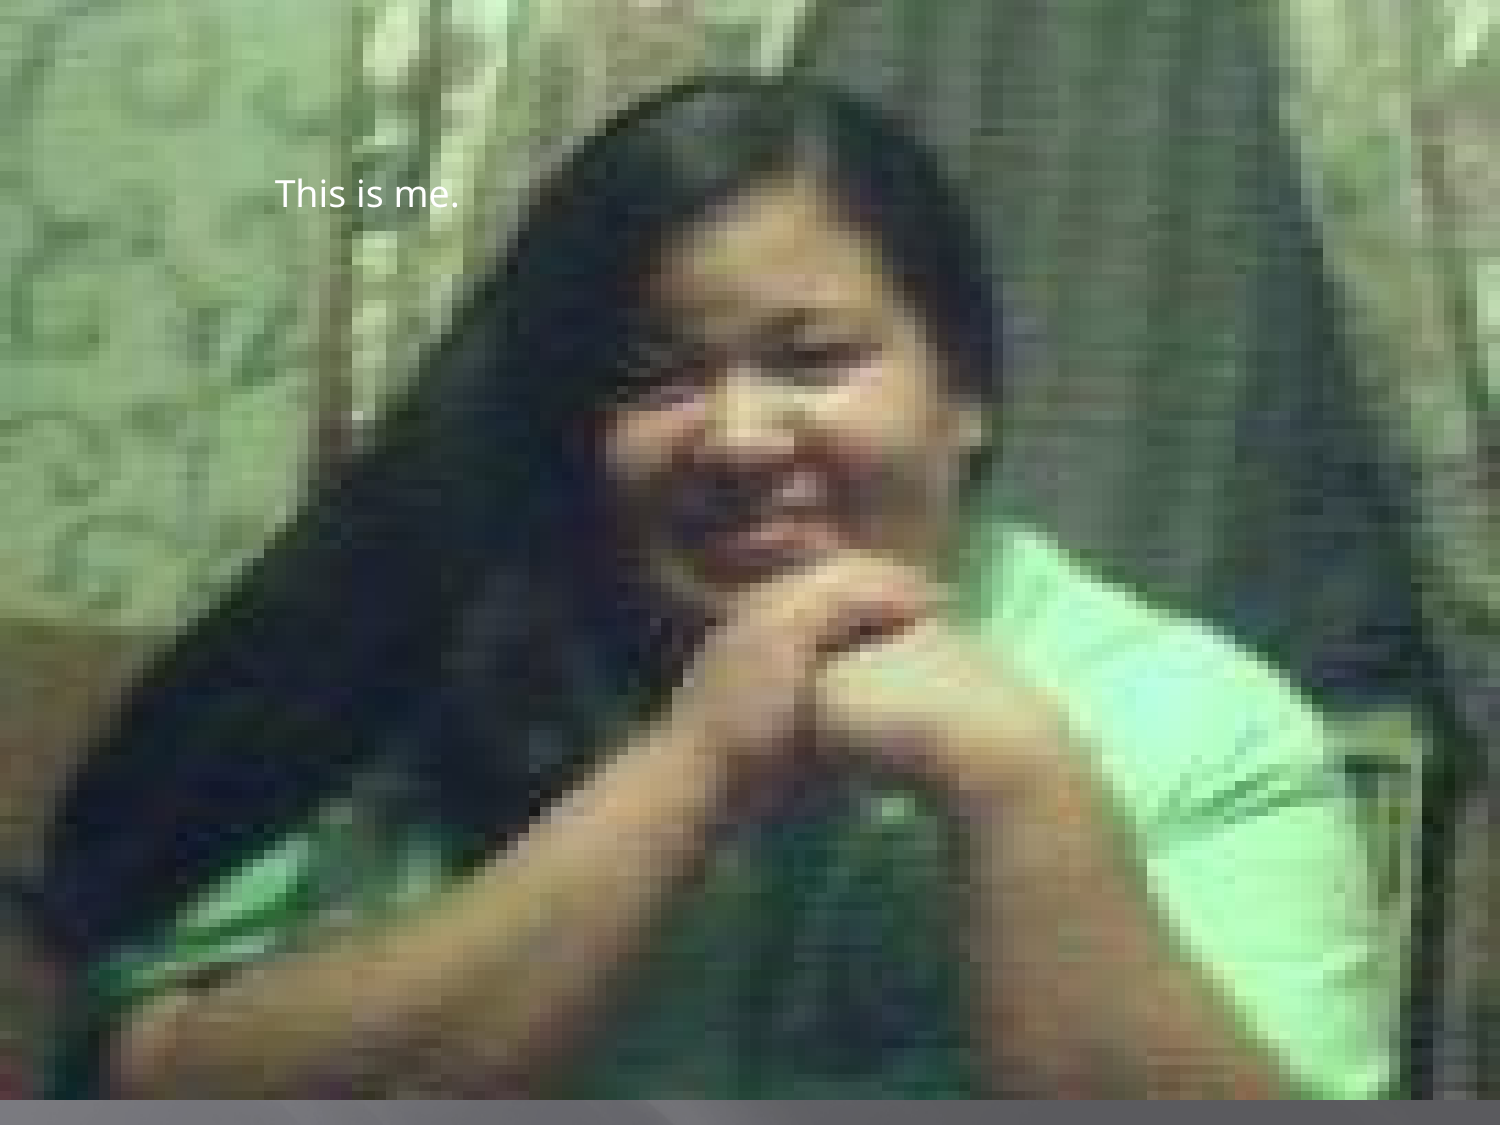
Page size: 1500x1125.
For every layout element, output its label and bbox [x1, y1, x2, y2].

list [0, 0, 1500, 1101]
